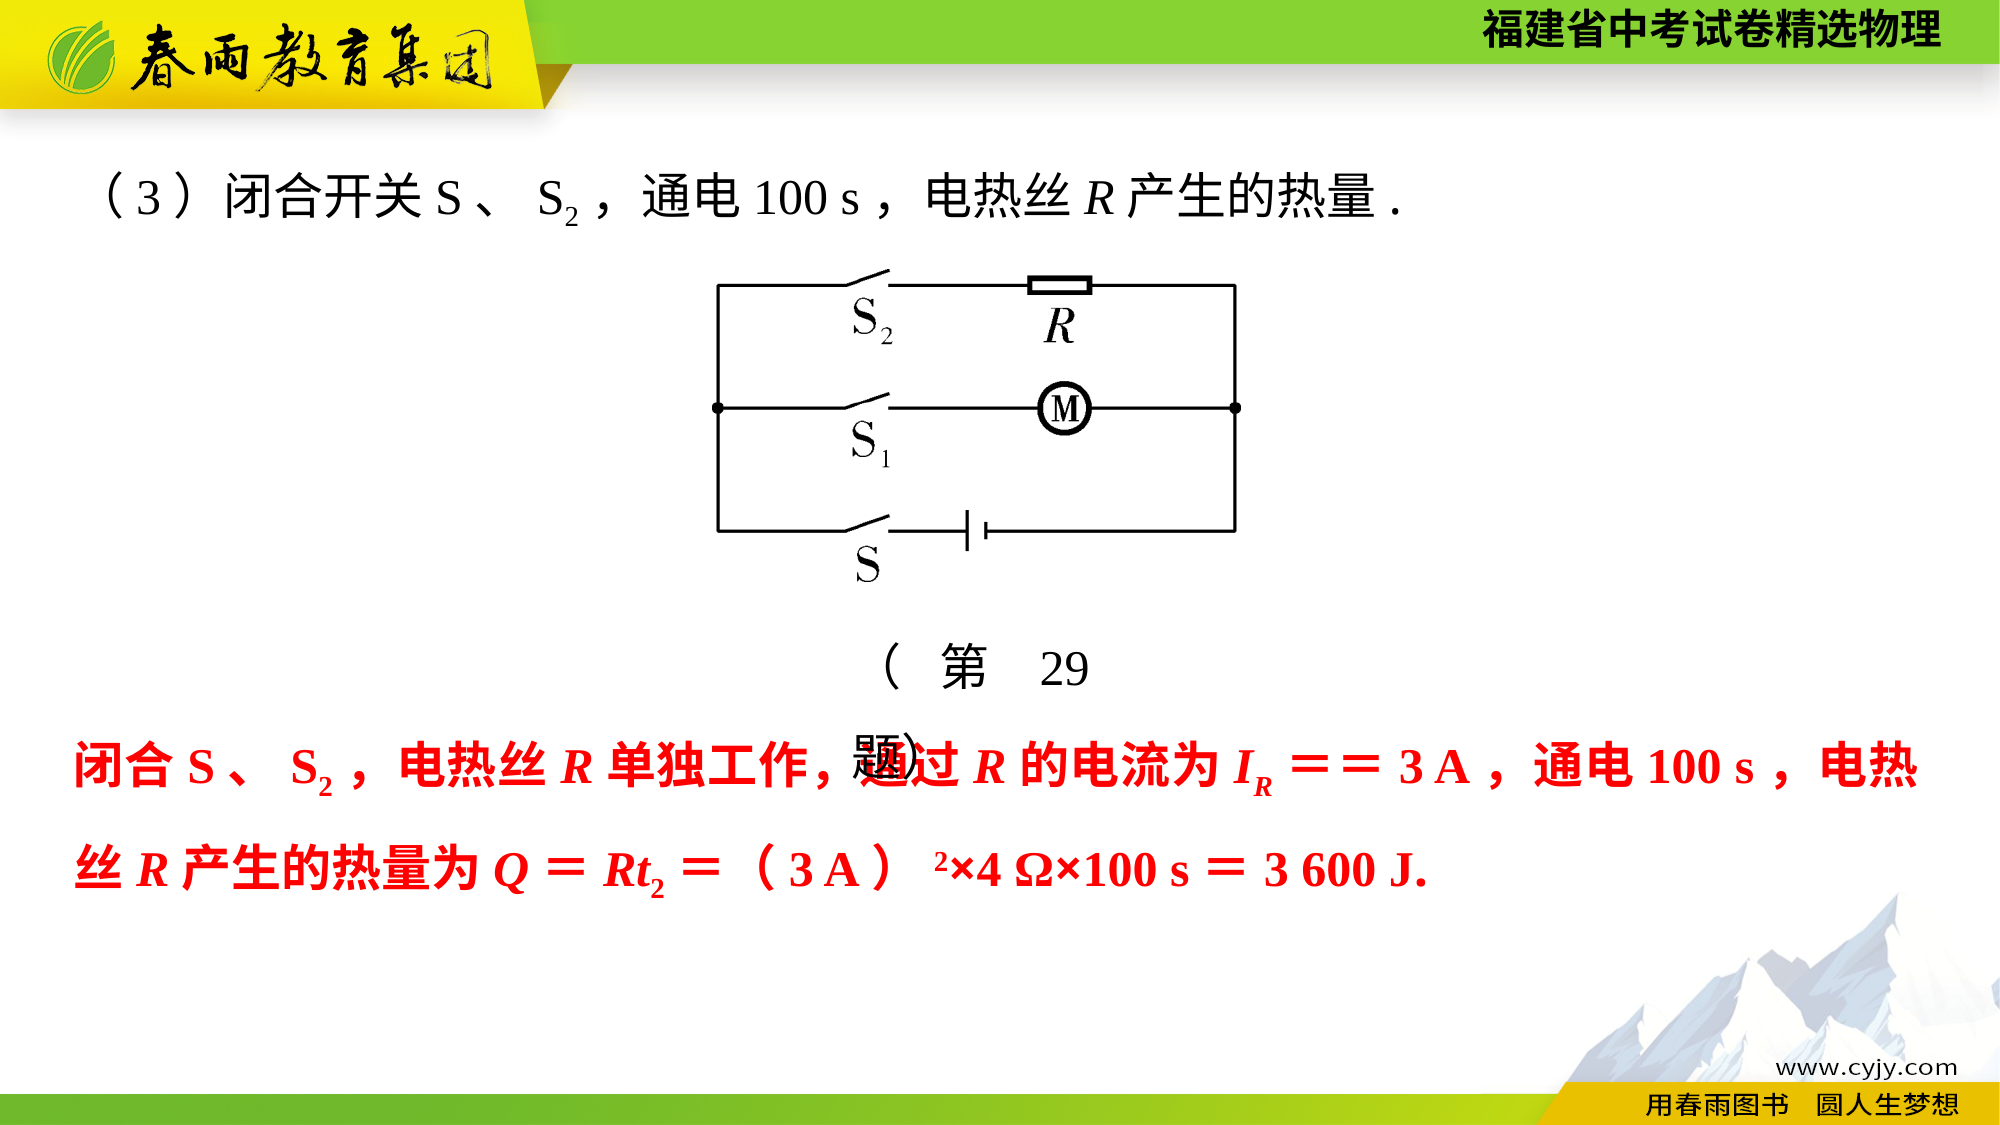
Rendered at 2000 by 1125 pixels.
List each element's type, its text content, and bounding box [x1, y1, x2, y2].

text_box （第29题） [836, 597, 1117, 703]
list （3）闭合开关S、S2，通电100 s，电热丝R产生的热量. [59, 122, 1944, 217]
picture [0, 0, 2000, 1125]
